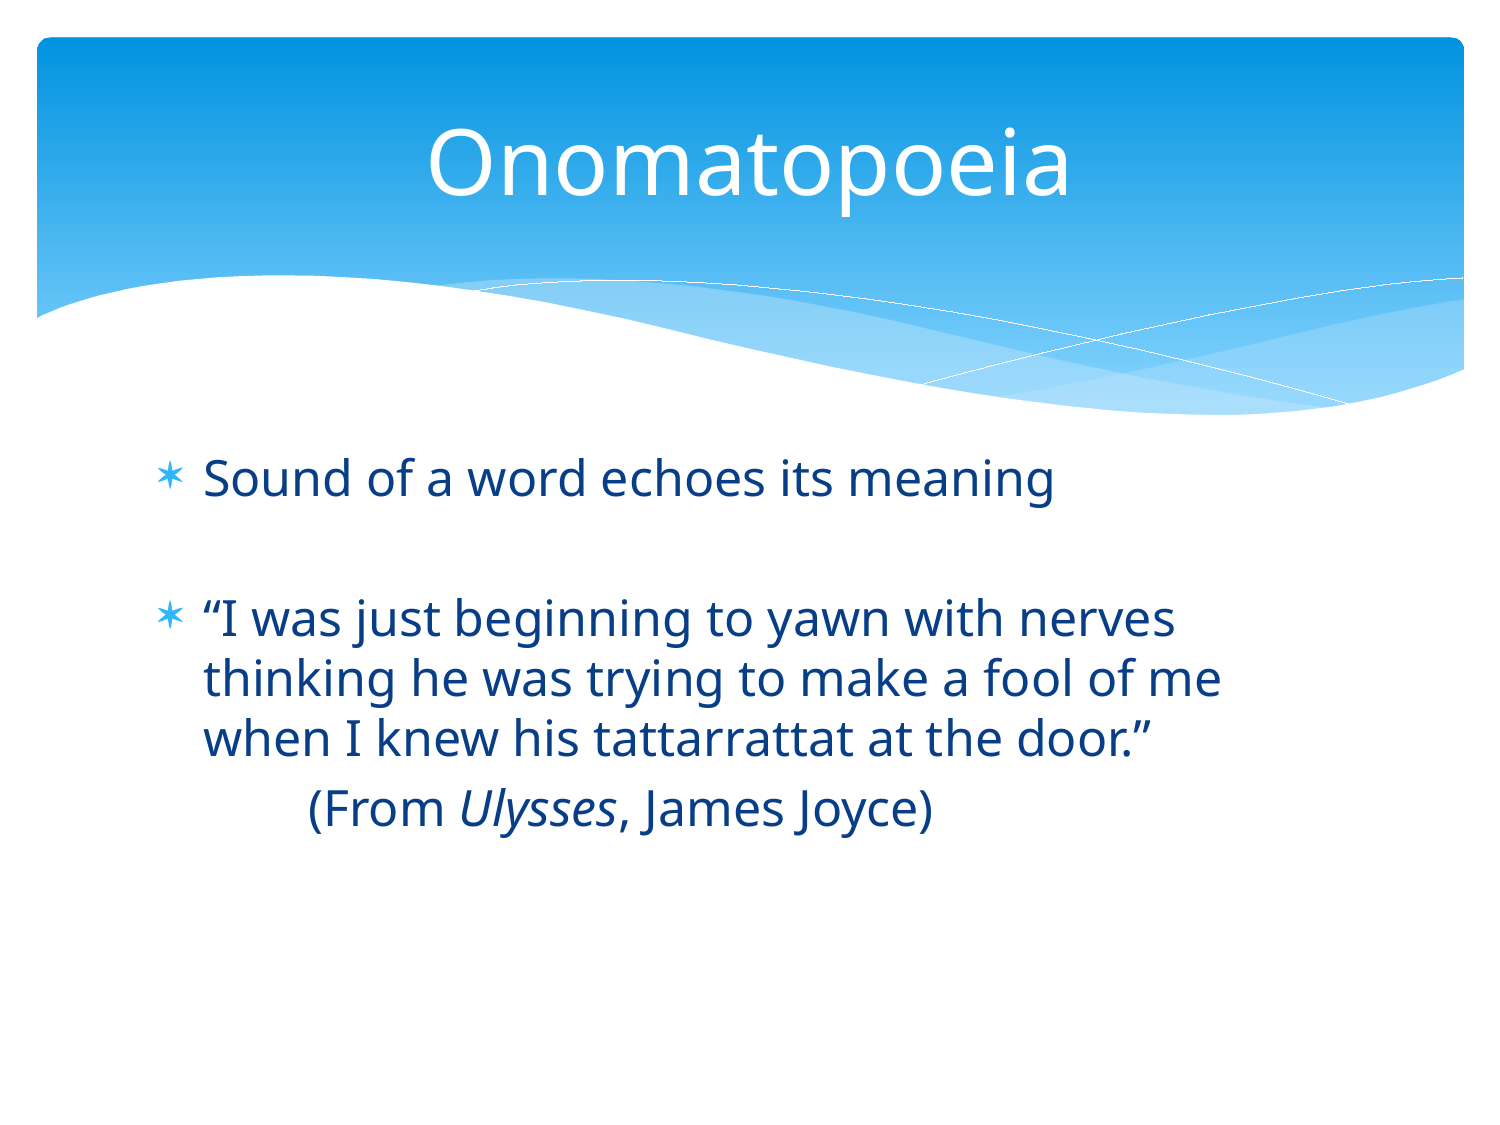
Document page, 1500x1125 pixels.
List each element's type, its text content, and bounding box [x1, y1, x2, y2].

title Onomatopoeia [75, 55, 1425, 261]
list Sound of a word echoes its meaning “I was just beginning to yawn with nerves thinking he was trying to make a fool of me when I knew his tattarrattat at the door.” (From Ulysses, James Joyce) [143, 438, 1359, 1005]
